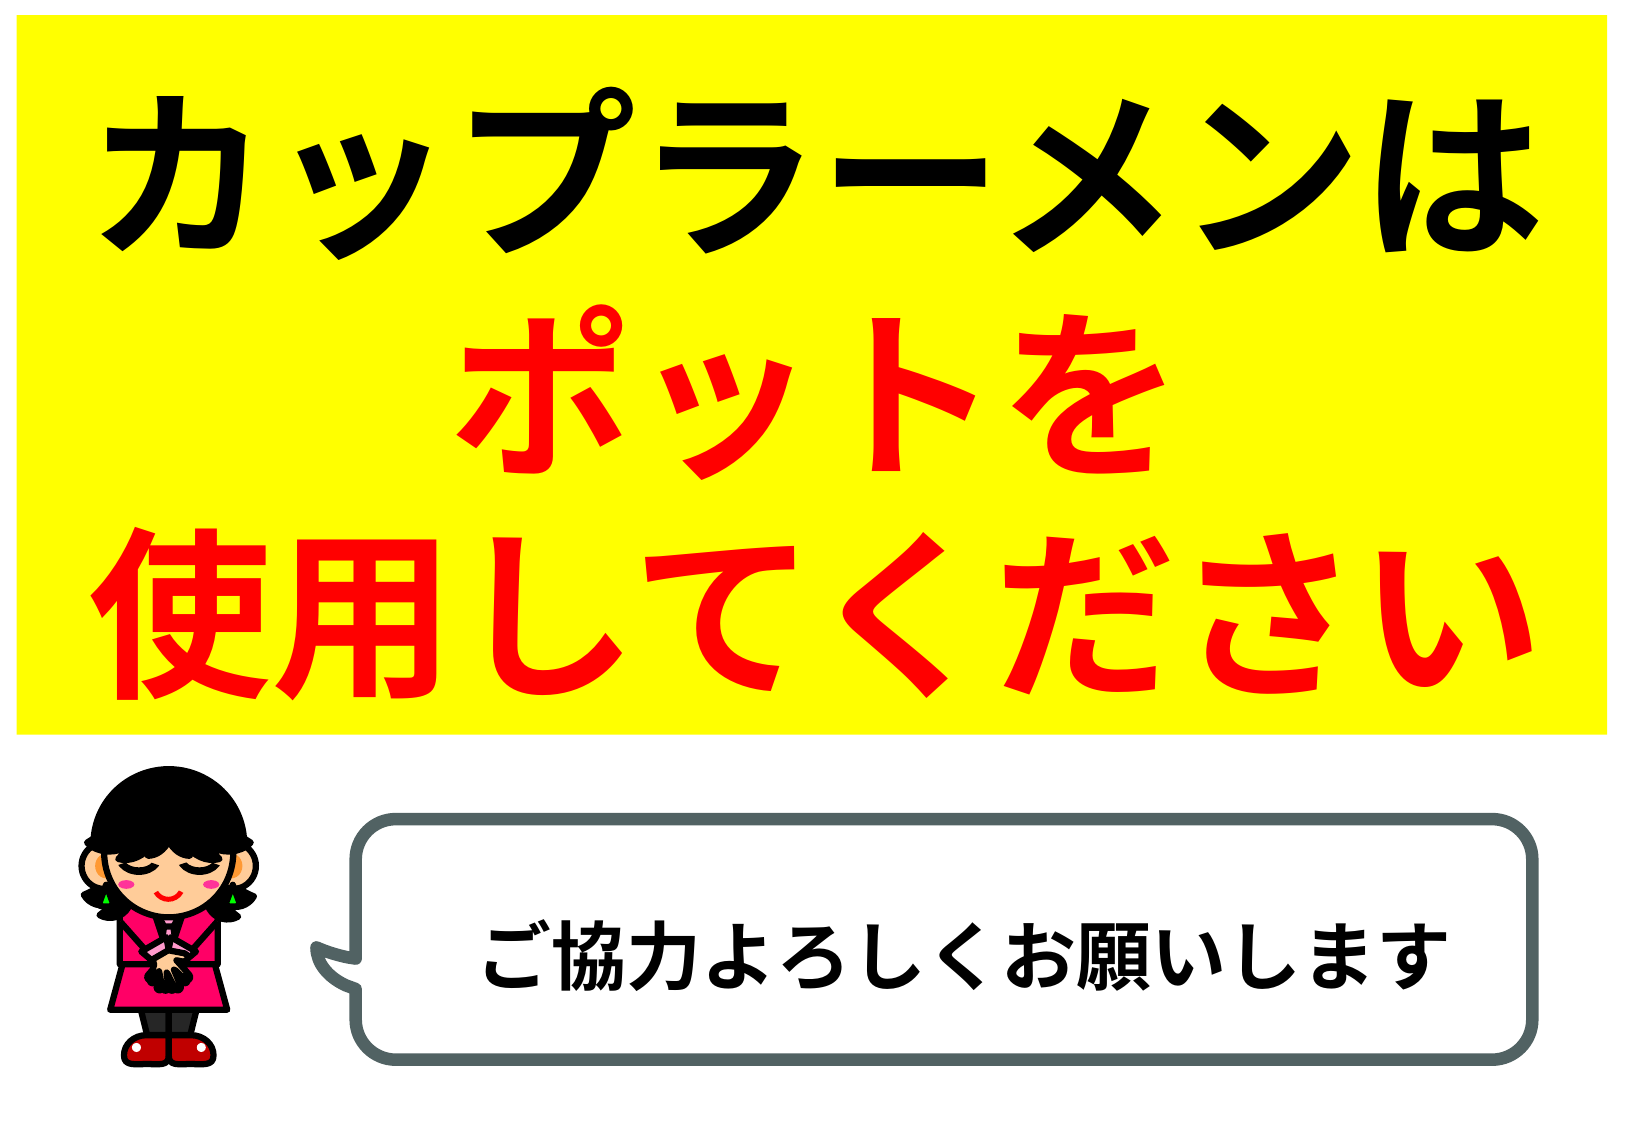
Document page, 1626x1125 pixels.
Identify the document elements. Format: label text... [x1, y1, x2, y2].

text_box カップラーメンは ポットを 使用してください [59, 53, 1573, 728]
text_box [314, 816, 1535, 1062]
text_box ご協力よろしくお願いします [413, 901, 1515, 1007]
text_box [14, 13, 1609, 737]
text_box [81, 768, 257, 1065]
